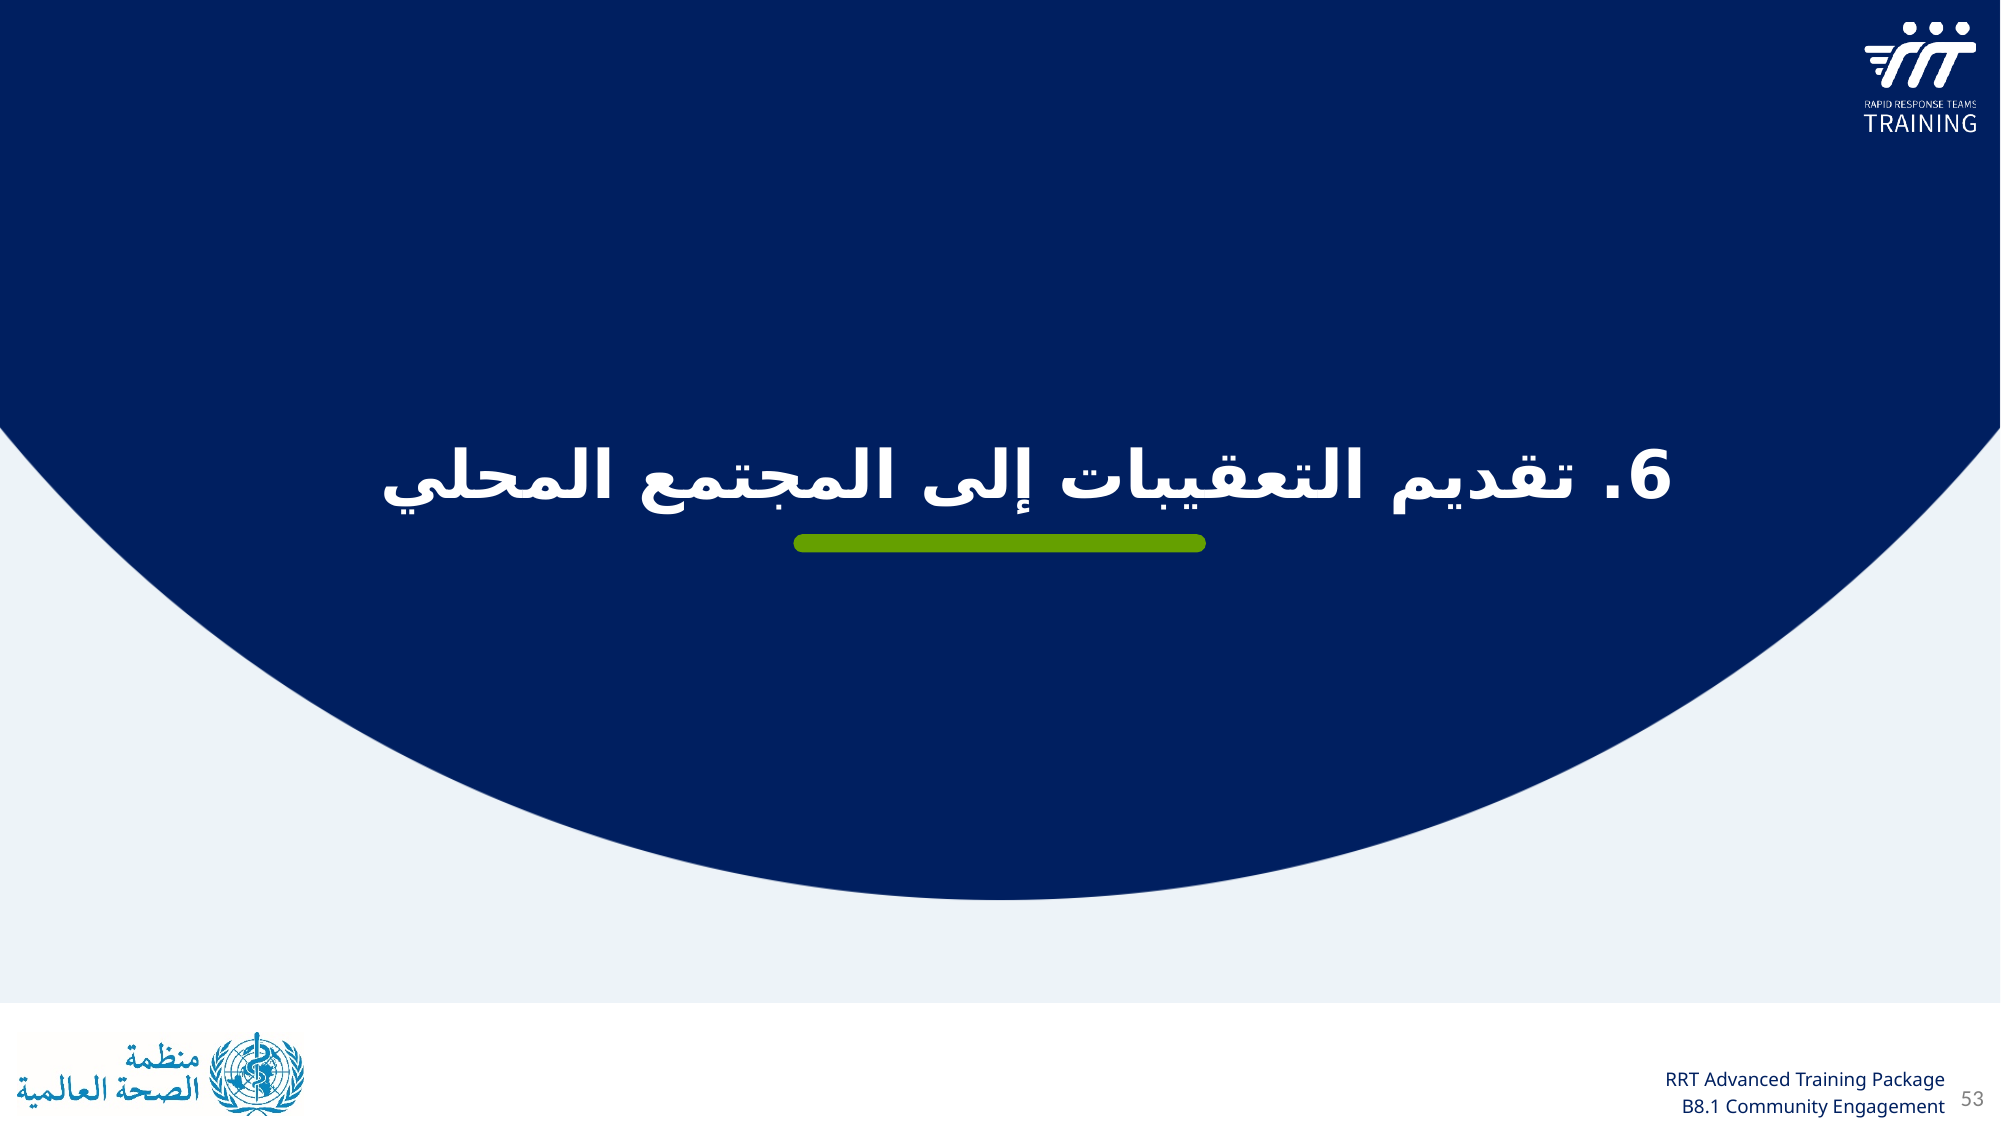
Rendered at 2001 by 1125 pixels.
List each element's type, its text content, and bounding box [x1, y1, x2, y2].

picture [0, 0, 2001, 1003]
text_box 6. تقديم التعقيبات إلى المجتمع المحلي [96, 323, 1958, 631]
picture [17, 1032, 304, 1116]
